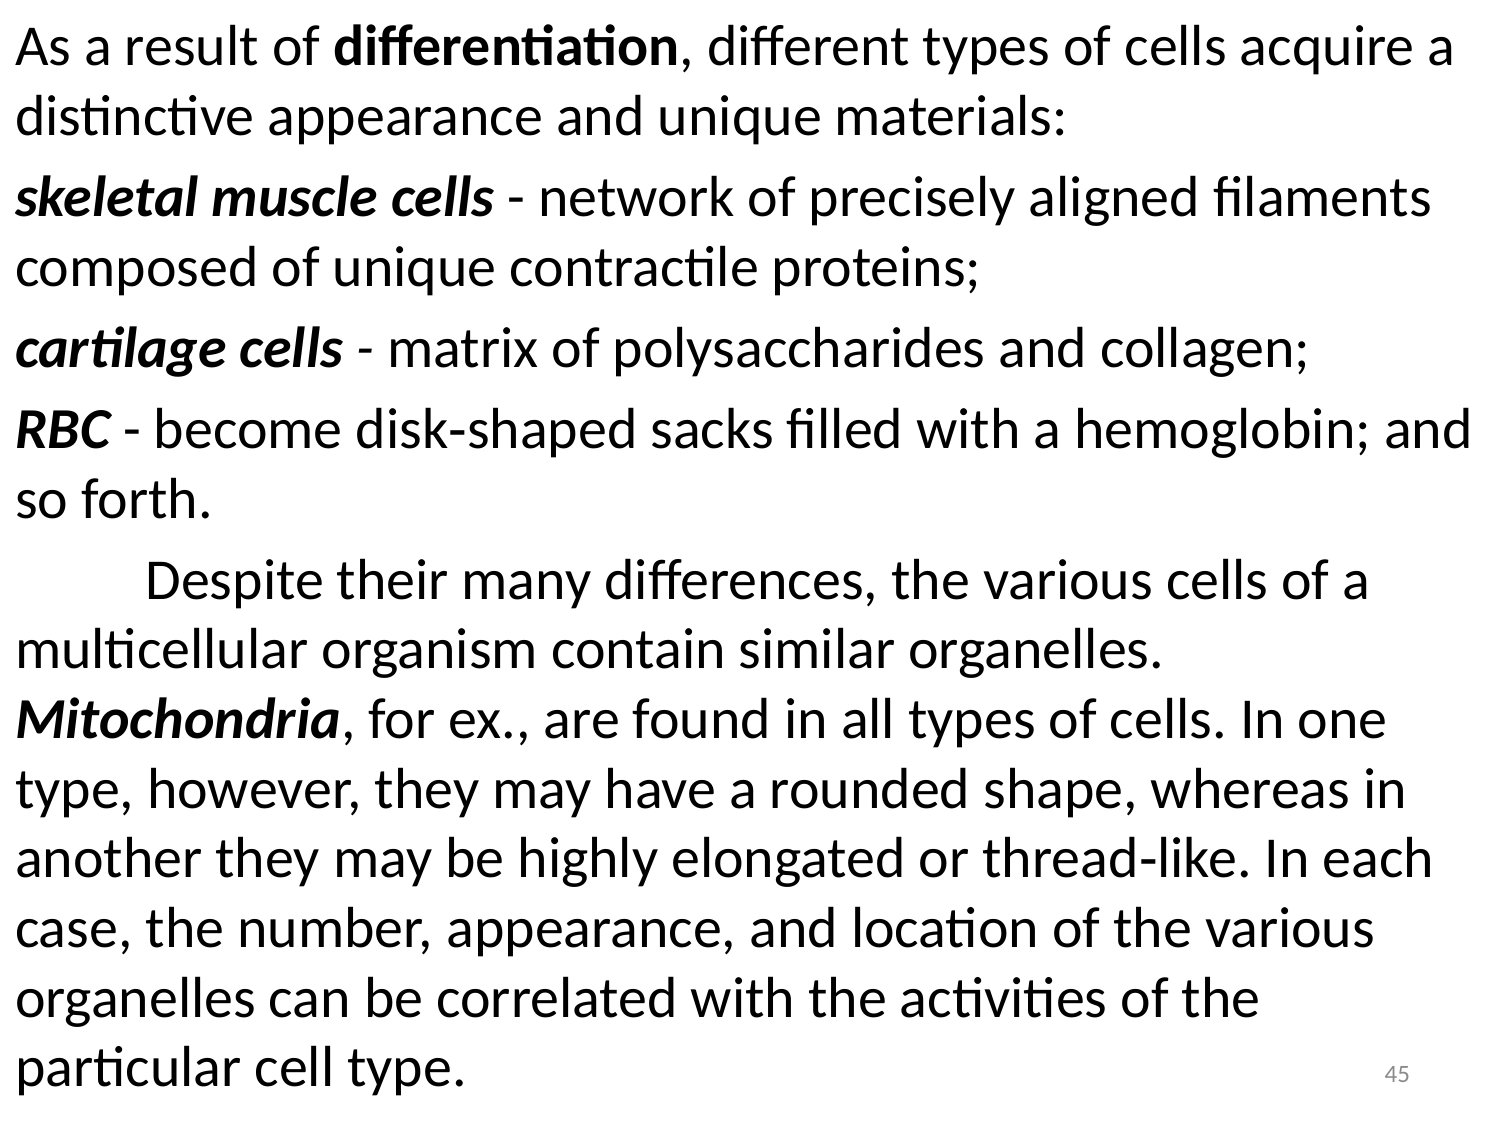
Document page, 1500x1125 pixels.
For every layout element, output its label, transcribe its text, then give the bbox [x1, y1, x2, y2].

list As a result of differentiation, different types of cells acquire a distinctive appearance and unique materials: skeletal muscle cells - network of precisely aligned filaments composed of unique contractile proteins; cartilage cells - matrix of polysaccharides and collagen; RBC - become disk‐shaped sacks filled with a hemoglobin; and so forth. Despite their many differences, the various cells of a multicellular organism contain similar organelles. Mitochondria, for ex., are found in all types of cells. In one type, however, they may have a rounded shape, whereas in another they may be highly elongated or thread‐like. In each case, the number, appearance, and location of the various organelles can be correlated with the activities of the particular cell type. [0, 0, 1500, 1125]
slide_number 45 [1074, 1042, 1425, 1103]
